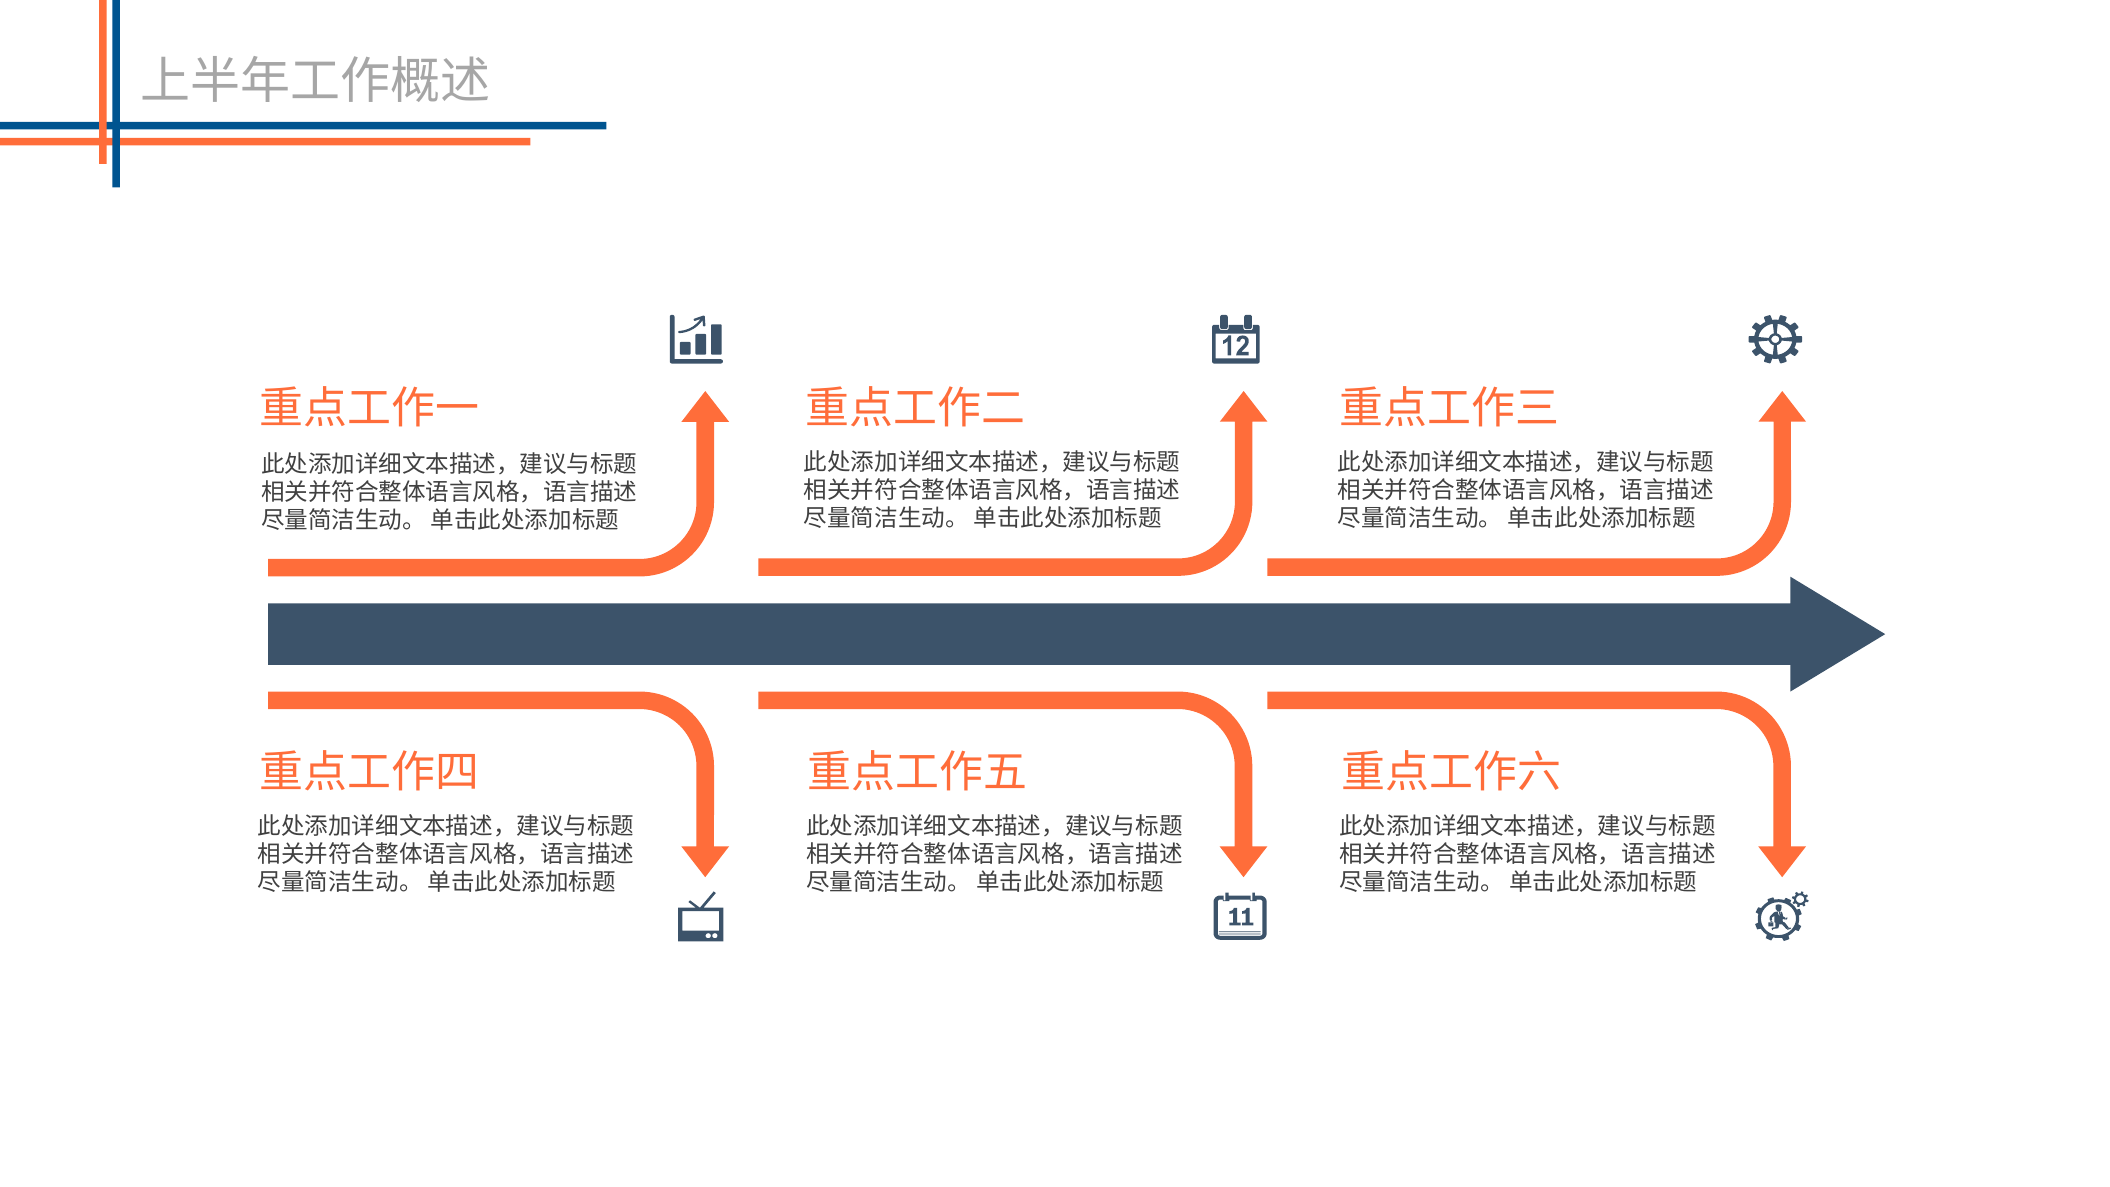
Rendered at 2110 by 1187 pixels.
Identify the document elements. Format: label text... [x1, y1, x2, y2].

text_box 重点工作三 [1317, 369, 1731, 444]
text_box [757, 389, 1270, 577]
text_box 此处添加详细文本描述，建议与标题相关并符合整体语言风格，语言描述尽量简洁生动。 单击此处添加标题 [803, 444, 1198, 543]
text_box [669, 314, 723, 364]
text_box [757, 690, 1270, 879]
text_box 重点工作四 [238, 733, 652, 808]
text_box 此处添加详细文本描述，建议与标题相关并符合整体语言风格，语言描述尽量简洁生动。 单击此处添加标题 [1339, 808, 1733, 907]
text_box [267, 690, 732, 879]
text_box 此处添加详细文本描述，建议与标题相关并符合整体语言风格，语言描述尽量简洁生动。 单击此处添加标题 [1337, 444, 1731, 543]
text_box 重点工作二 [784, 369, 1198, 444]
text_box 重点工作六 [1319, 733, 1733, 808]
text_box 重点工作五 [786, 733, 1200, 808]
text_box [0, 0, 789, 188]
text_box [1266, 389, 1809, 577]
text_box [267, 574, 1888, 694]
text_box [678, 891, 724, 942]
text_box 此处添加详细文本描述，建议与标题相关并符合整体语言风格，语言描述尽量简洁生动。 单击此处添加标题 [806, 808, 1200, 907]
text_box [1212, 314, 1260, 364]
text_box [1748, 315, 1803, 364]
text_box 此处添加详细文本描述，建议与标题相关并符合整体语言风格，语言描述尽量简洁生动。 单击此处添加标题 [258, 808, 652, 907]
text_box 重点工作一 [238, 369, 652, 444]
text_box [1266, 690, 1809, 879]
text_box [267, 389, 732, 578]
text_box [1755, 891, 1809, 942]
text_box [1213, 892, 1267, 940]
text_box 此处添加详细文本描述，建议与标题相关并符合整体语言风格，语言描述尽量简洁生动。 单击此处添加标题 [261, 436, 655, 545]
